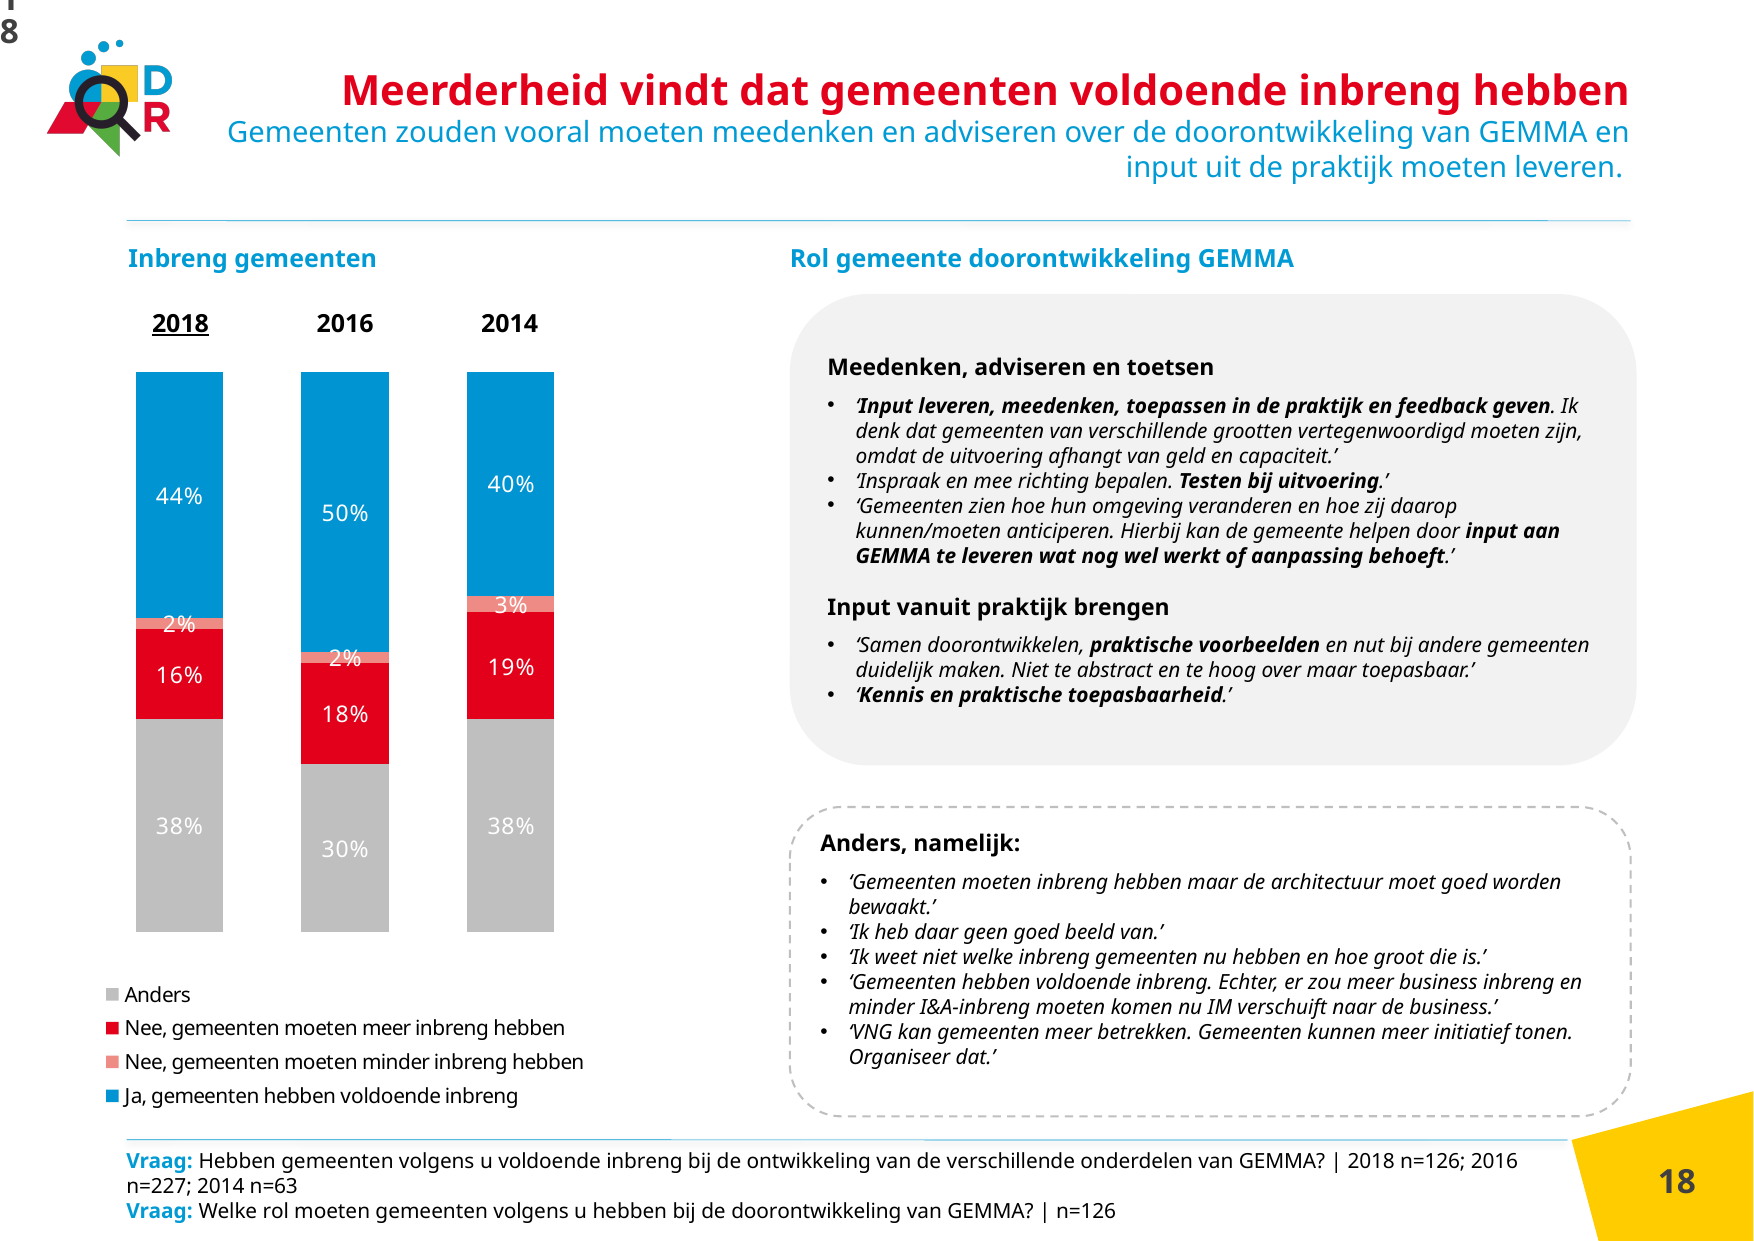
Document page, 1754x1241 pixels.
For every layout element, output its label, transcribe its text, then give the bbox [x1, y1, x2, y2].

text_box Vraag: Hebben gemeenten volgens u voldoende inbreng bij de ontwikkeling van de verschillende onderdelen van GEMMA? | 2018 n=126; 2016 n=227; 2014 n=63 Vraag: Welke rol moeten gemeenten volgens u hebben bij de doorontwikkeling van GEMMA? | n=126 [126, 1159, 1550, 1211]
text_box 2014 [445, 307, 574, 338]
text_box 2018 [116, 307, 245, 338]
text_box Meerderheid vindt dat gemeenten voldoende inbreng hebben Gemeenten zouden vooral moeten meedenken en adviseren over de doorontwikkeling van GEMMA en input uit de praktijk moeten leveren. [189, 63, 1631, 184]
text_box Meedenken, adviseren en toetsen ‘Input leveren, meedenken, toepassen in de praktijk en feedback geven. Ik denk dat gemeenten van verschillende grootten vertegenwoordigd moeten zijn, omdat de uitvoering afhangt van geld en capaciteit.’ ‘Inspraak en mee richting bepalen. Testen bij uitvoering.’ ‘Gemeenten zien hoe hun omgeving veranderen en hoe zij daarop kunnen/moeten anticiperen. Hierbij kan de gemeente helpen door input aan GEMMA te leveren wat nog wel werkt of aanpassing behoeft.’ Input vanuit praktijk brengen ‘Samen doorontwikkelen, praktische voorbeelden en nut bij andere gemeenten duidelijk maken. Niet te abstract en te hoog over maar toepasbaar.’ ‘Kennis en praktische toepasbaarheid.’ [787, 291, 1639, 768]
text_box [787, 804, 1633, 1119]
slide_number 18 [1625, 1149, 1716, 1217]
text_box 2016 [281, 307, 409, 338]
picture [45, 38, 175, 160]
text_box Anders, namelijk: ‘Gemeenten moeten inbreng hebben maar de architectuur moet goed worden bewaakt.’ ‘Ik heb daar geen goed beeld van.’ ‘Ik weet niet welke inbreng gemeenten nu hebben en hoe groot die is.’ ‘Gemeenten hebben voldoende inbreng. Echter, er zou meer business inbreng en minder I&A-inbreng moeten komen nu IM verschuift naar de business.’ ‘VNG kan gemeenten meer betrekken. Gemeenten kunnen meer initiatief tonen. Organiseer dat.’ [805, 821, 1626, 1076]
text_box Rol gemeente doorontwikkeling GEMMA [789, 242, 1539, 273]
text_box Inbreng gemeenten [128, 242, 712, 273]
chart [73, 348, 618, 1129]
